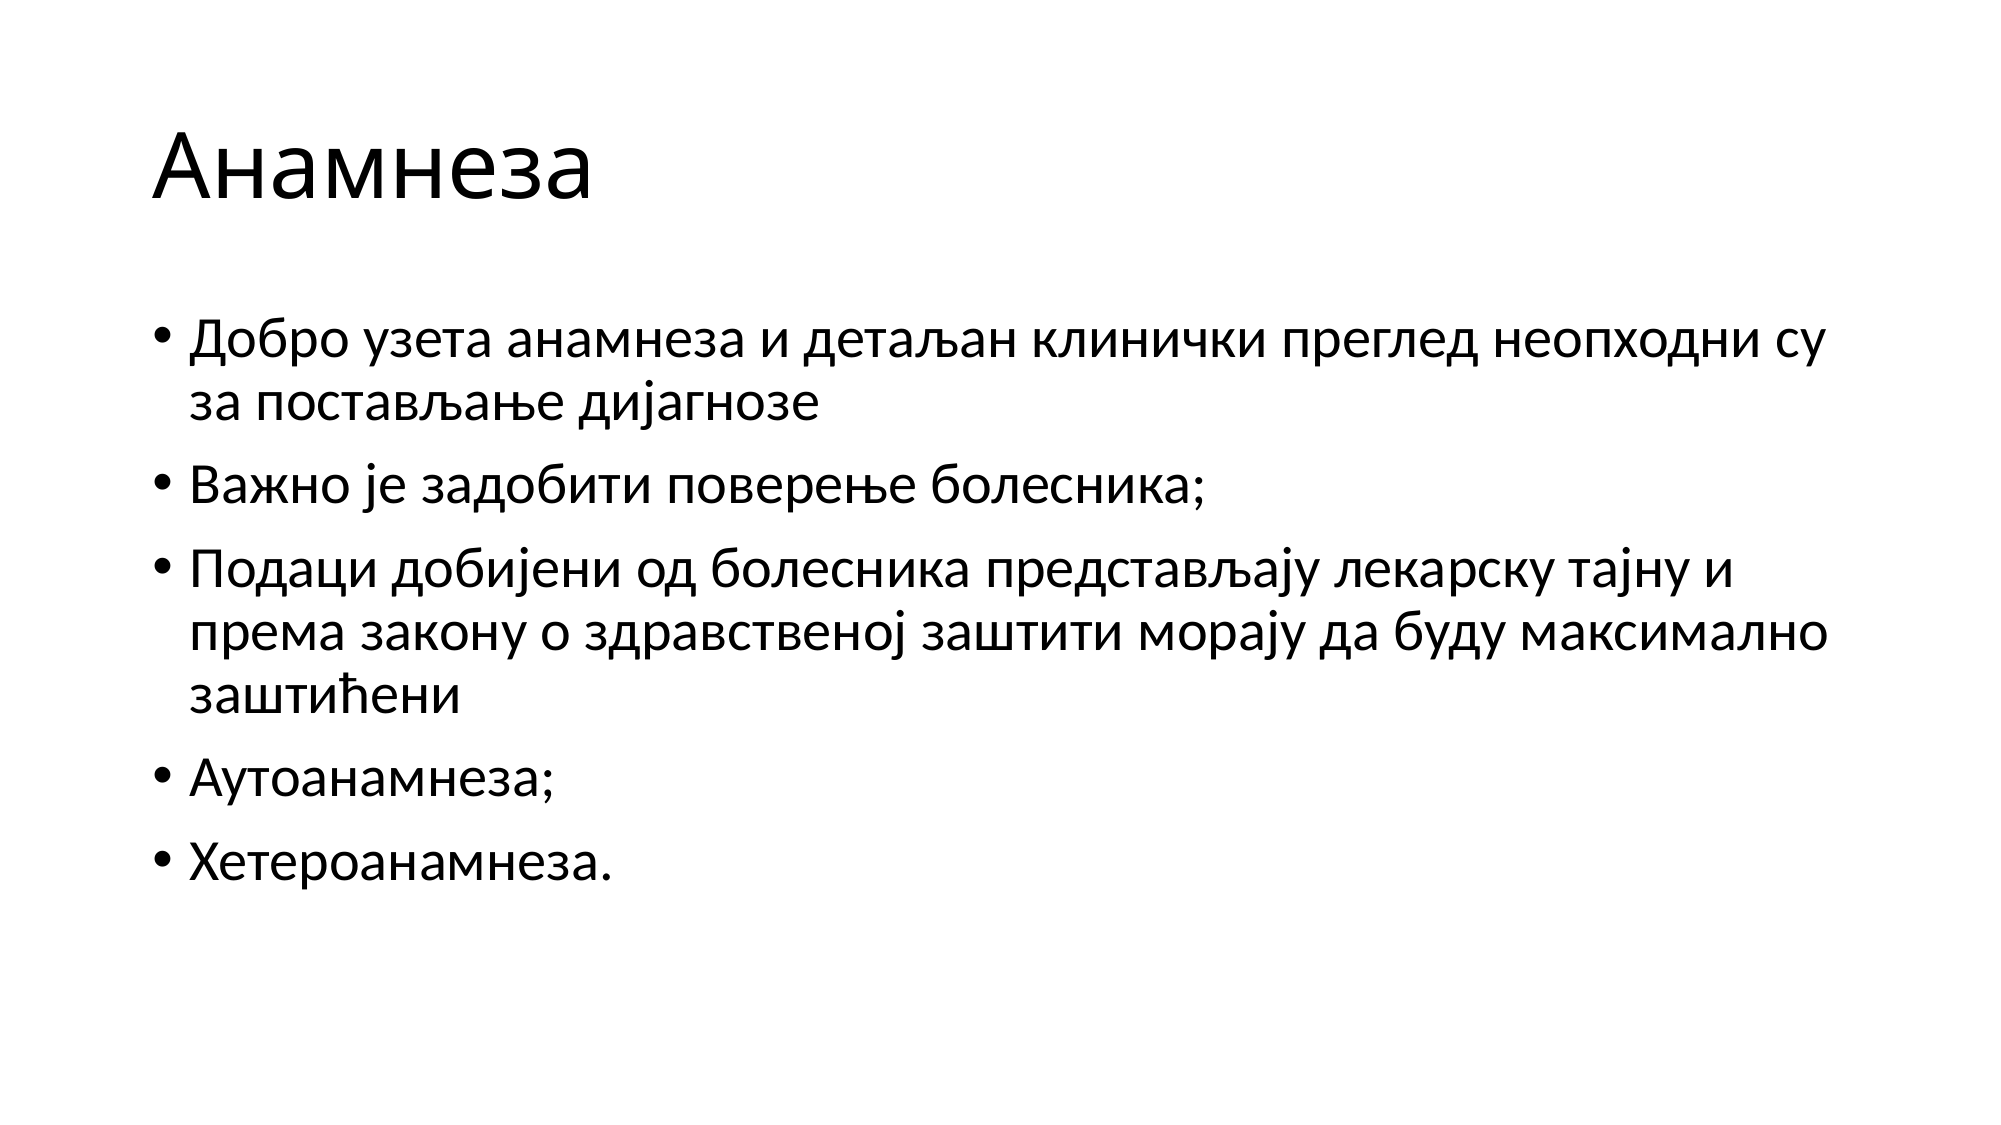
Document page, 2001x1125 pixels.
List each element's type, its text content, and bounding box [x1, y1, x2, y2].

list Добро узета анамнеза и детаљан клинички преглед неопходни су за постављање дијагнозе Важно је задобити поверење болесника; Подаци добијени од болесника представљају лекарску тајну и према закону о здравственој заштити морају да буду максимално заштићени Аутоанамнеза; Хетероанамнеза. [137, 299, 1863, 1014]
title Анамнеза [137, 59, 1863, 278]
